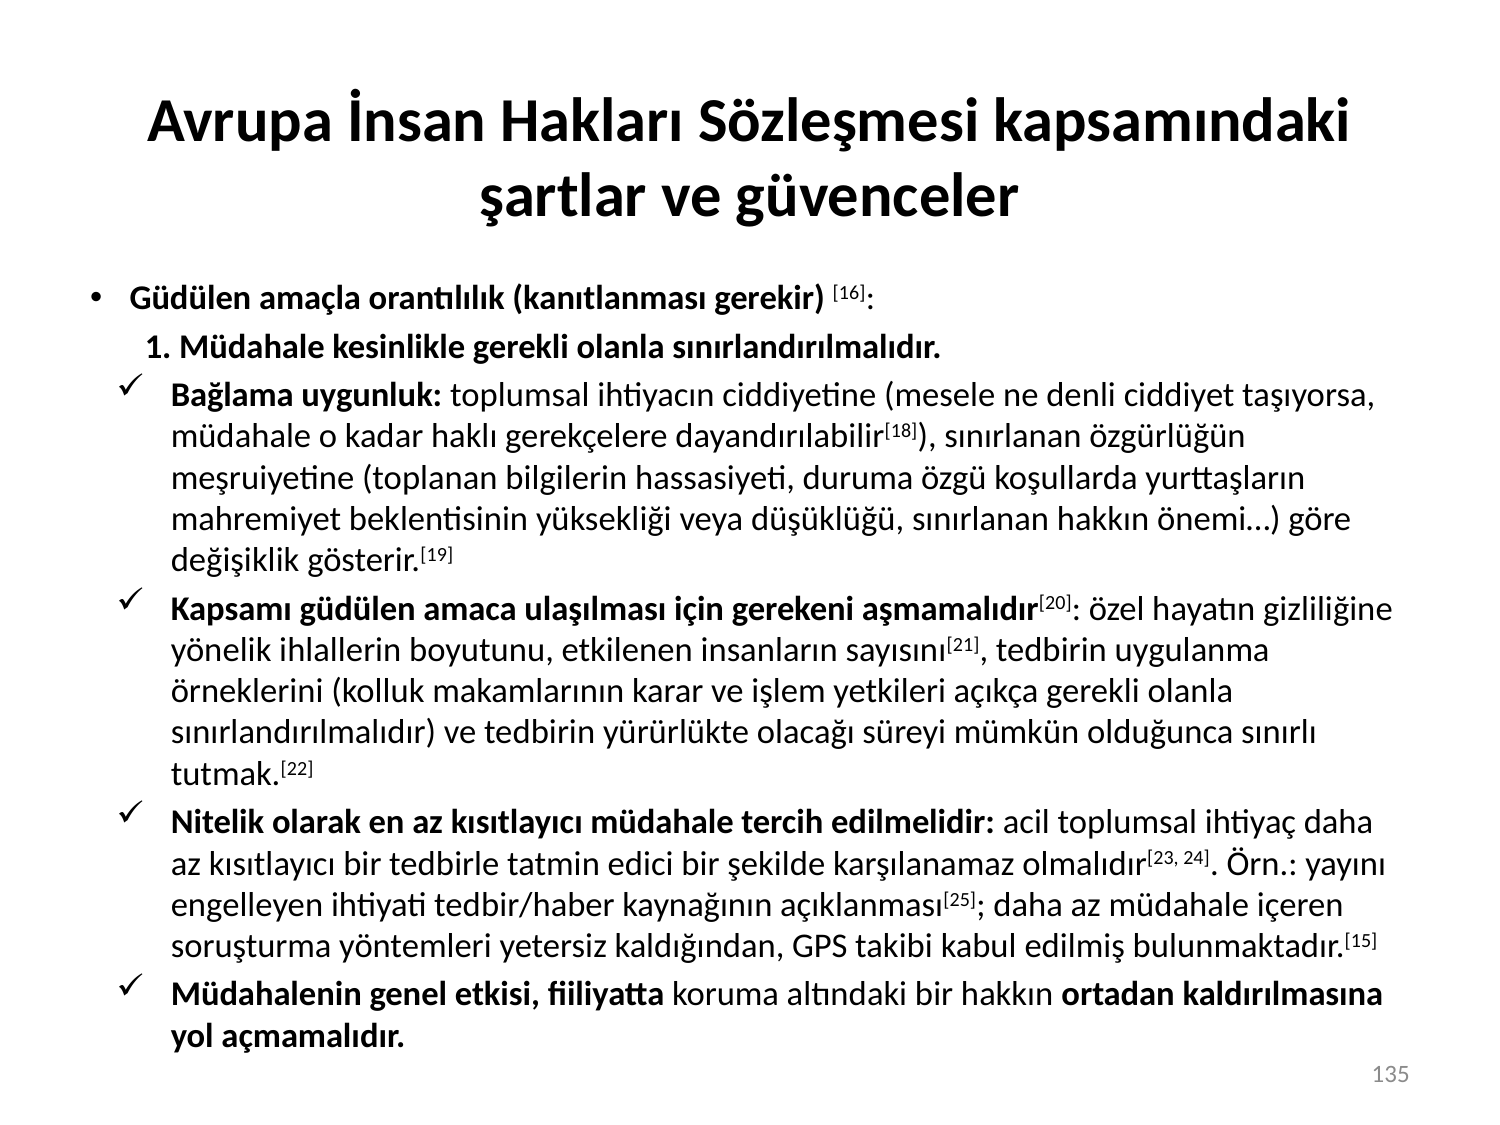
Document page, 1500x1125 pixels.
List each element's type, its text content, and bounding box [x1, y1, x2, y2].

list Güdülen amaçla orantılılık (kanıtlanması gerekir) [16]: 1. Müdahale kesinlikle gerekli olanla sınırlandırılmalıdır. Bağlama uygunluk: toplumsal ihtiyacın ciddiyetine (mesele ne denli ciddiyet taşıyorsa, müdahale o kadar haklı gerekçelere dayandırılabilir[18]), sınırlanan özgürlüğün meşruiyetine (toplanan bilgilerin hassasiyeti, duruma özgü koşullarda yurttaşların mahremiyet beklentisinin yüksekliği veya düşüklüğü, sınırlanan hakkın önemi…) göre değişiklik gösterir.[19] Kapsamı güdülen amaca ulaşılması için gerekeni aşmamalıdır[20]: özel hayatın gizliliğine yönelik ihlallerin boyutunu, etkilenen insanların sayısını[21], tedbirin uygulanma örneklerini (kolluk makamlarının karar ve işlem yetkileri açıkça gerekli olanla sınırlandırılmalıdır) ve tedbirin yürürlükte olacağı süreyi mümkün olduğunca sınırlı tutmak.[22] Nitelik olarak en az kısıtlayıcı müdahale tercih edilmelidir: acil toplumsal ihtiyaç daha az kısıtlayıcı bir tedbirle tatmin edici bir şekilde karşılanamaz olmalıdır[23, 24]. Örn.: yayını engelleyen ihtiyati tedbir/haber kaynağının açıklanması[25]; daha az müdahale içeren soruşturma yöntemleri yetersiz kaldığından, GPS takibi kabul edilmiş bulunmaktadır.[15] Müdahalenin genel etkisi, fiiliyatta koruma altındaki bir hakkın ortadan kaldırılmasına yol açmamalıdır. [74, 267, 1426, 1093]
slide_number 135 [1074, 1042, 1425, 1103]
title Avrupa İnsan Hakları Sözleşmesi kapsamındaki şartlar ve güvenceler [74, 44, 1426, 263]
